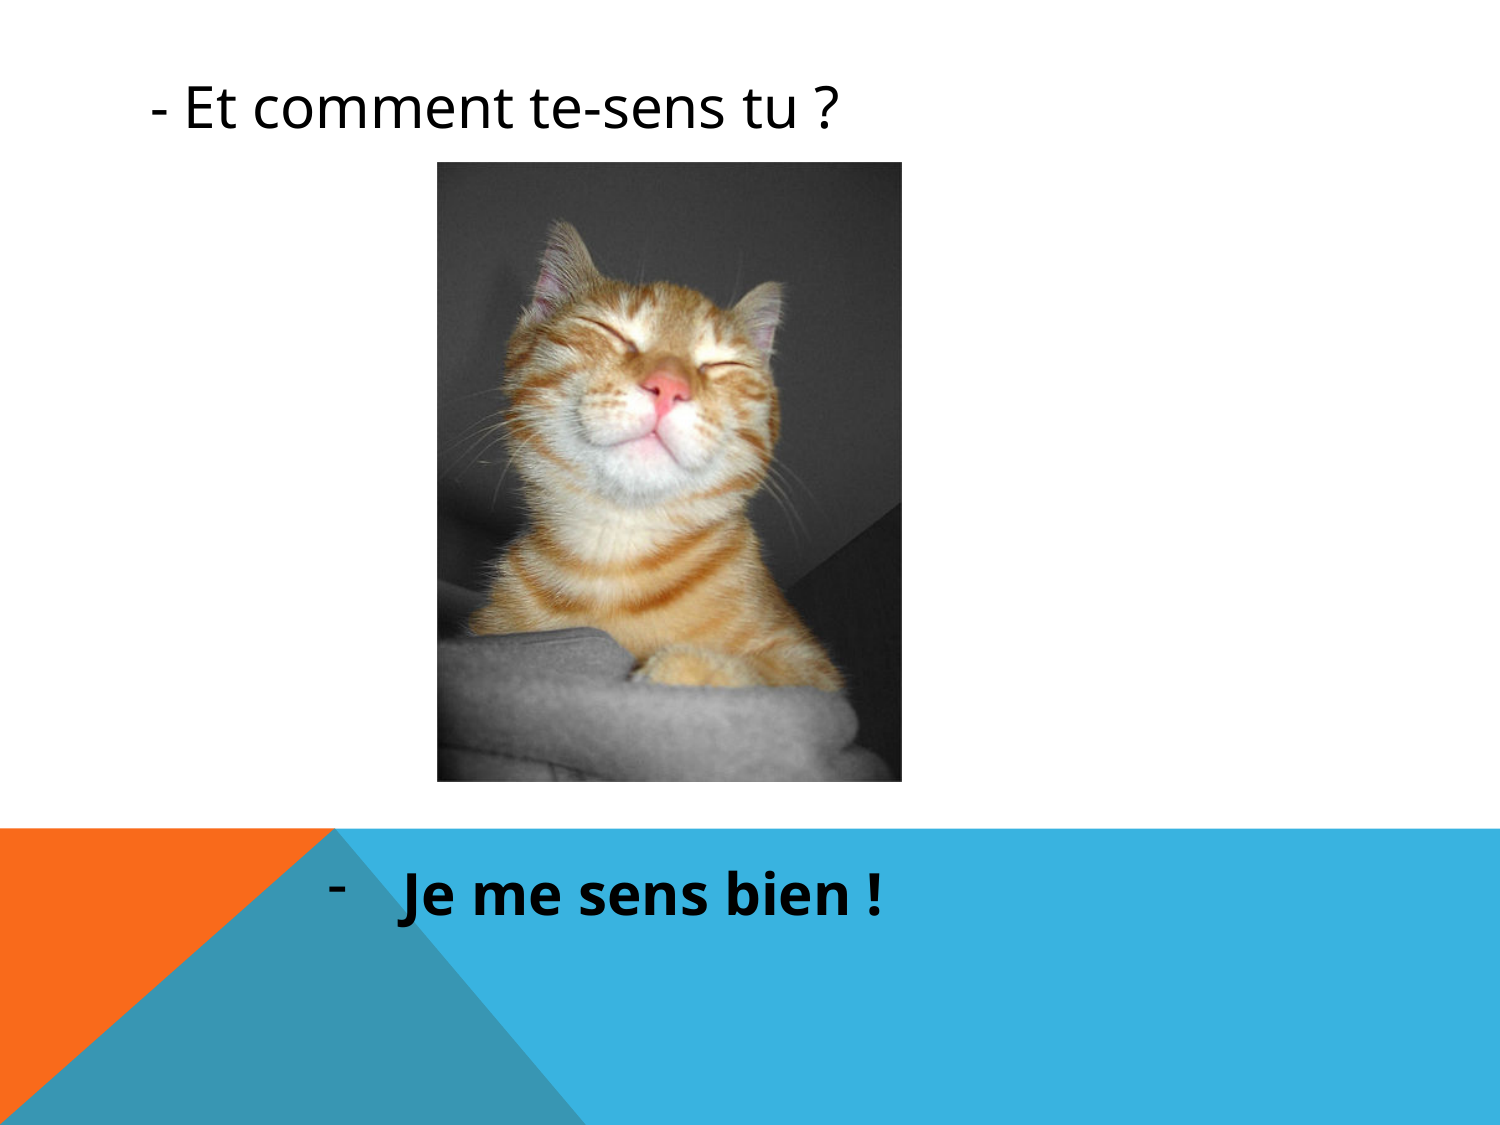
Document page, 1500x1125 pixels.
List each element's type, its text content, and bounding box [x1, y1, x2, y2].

title - Et comment te-sens tu ? [135, 60, 1369, 150]
picture [437, 162, 902, 782]
list Je me sens bien ! [312, 849, 1450, 1125]
